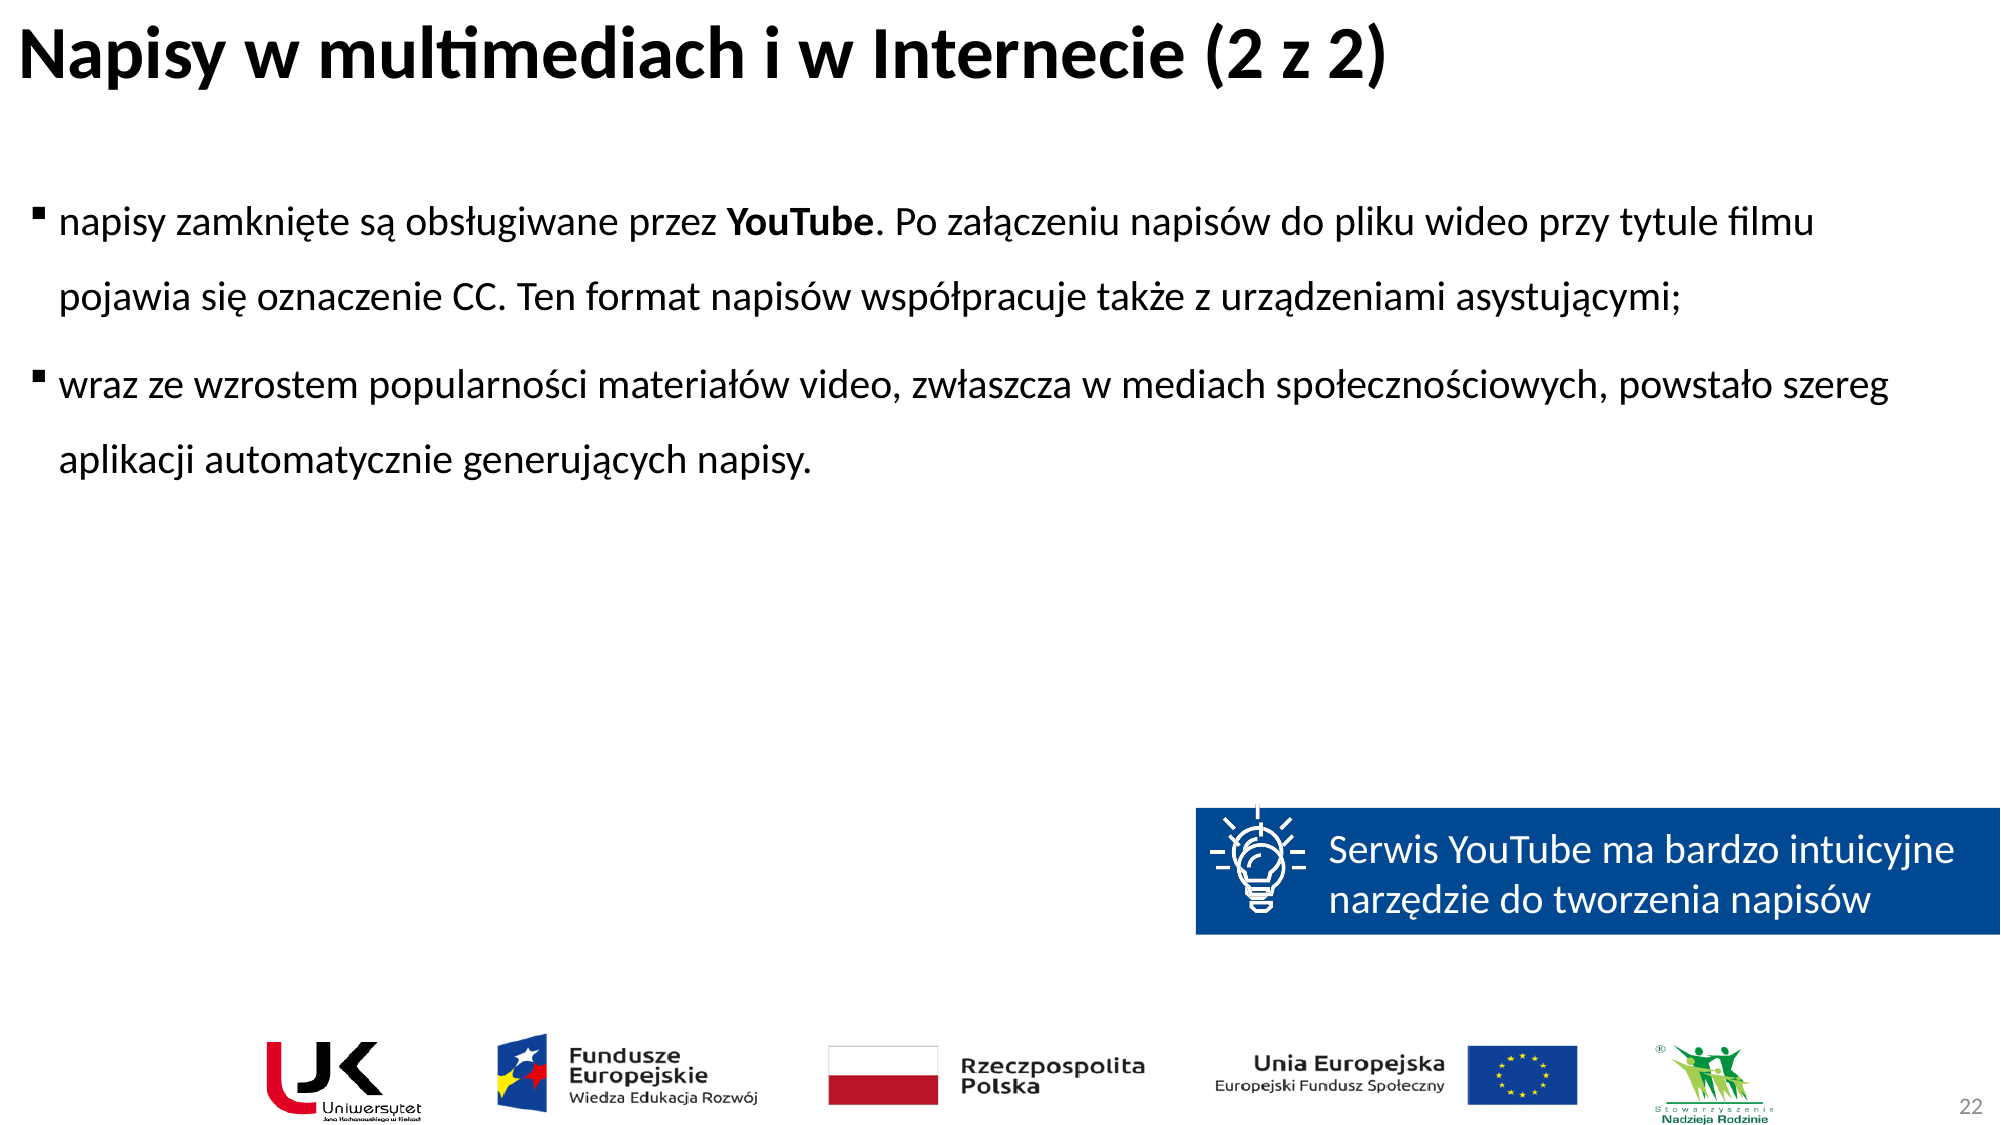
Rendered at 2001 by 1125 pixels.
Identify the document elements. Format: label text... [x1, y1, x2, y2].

picture [1194, 788, 1321, 928]
slide_number 22 [1862, 1087, 1999, 1123]
text_box Serwis YouTube ma bardzo intuicyjne narzędzie do tworzenia napisów [1195, 807, 2000, 936]
text_box napisy zamknięte są obsługiwane przez YouTube. Po załączeniu napisów do pliku wideo przy tytule filmu pojawia się oznaczenie CC. Ten format napisów współpracuje także z urządzeniami asystującymi; wraz ze wzrostem popularności materiałów video, zwłaszcza w mediach społecznościowych, powstało szereg aplikacji automatycznie generujących napisy. [0, 169, 1957, 673]
picture [1655, 1044, 1774, 1125]
picture [463, 1004, 1613, 1125]
picture [266, 1042, 421, 1122]
title Napisy w multimediach i w Internecie (2 z 2) [18, 0, 1519, 98]
